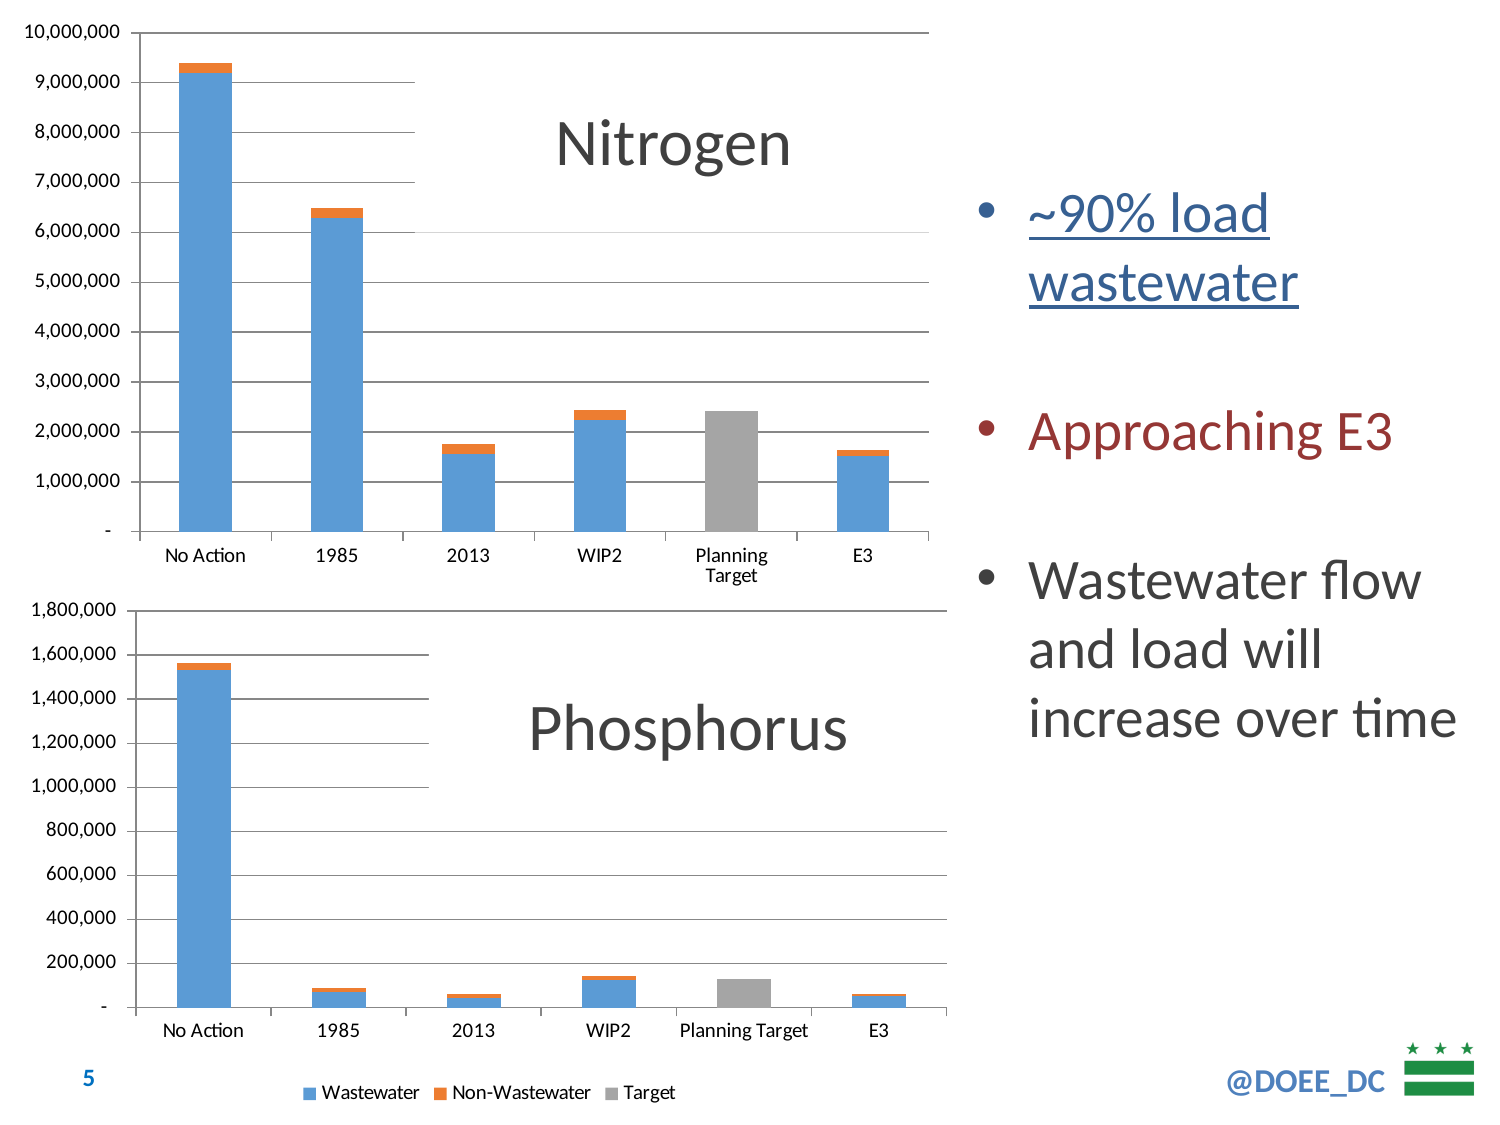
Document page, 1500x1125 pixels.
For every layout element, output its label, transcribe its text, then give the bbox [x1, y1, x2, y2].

picture [1399, 1036, 1477, 1101]
chart [0, 10, 970, 1111]
list ~90% load wastewater Approaching E3 Wastewater flow and load will increase over time [961, 167, 1478, 823]
text_box @DOEE_DC [1174, 1051, 1396, 1106]
